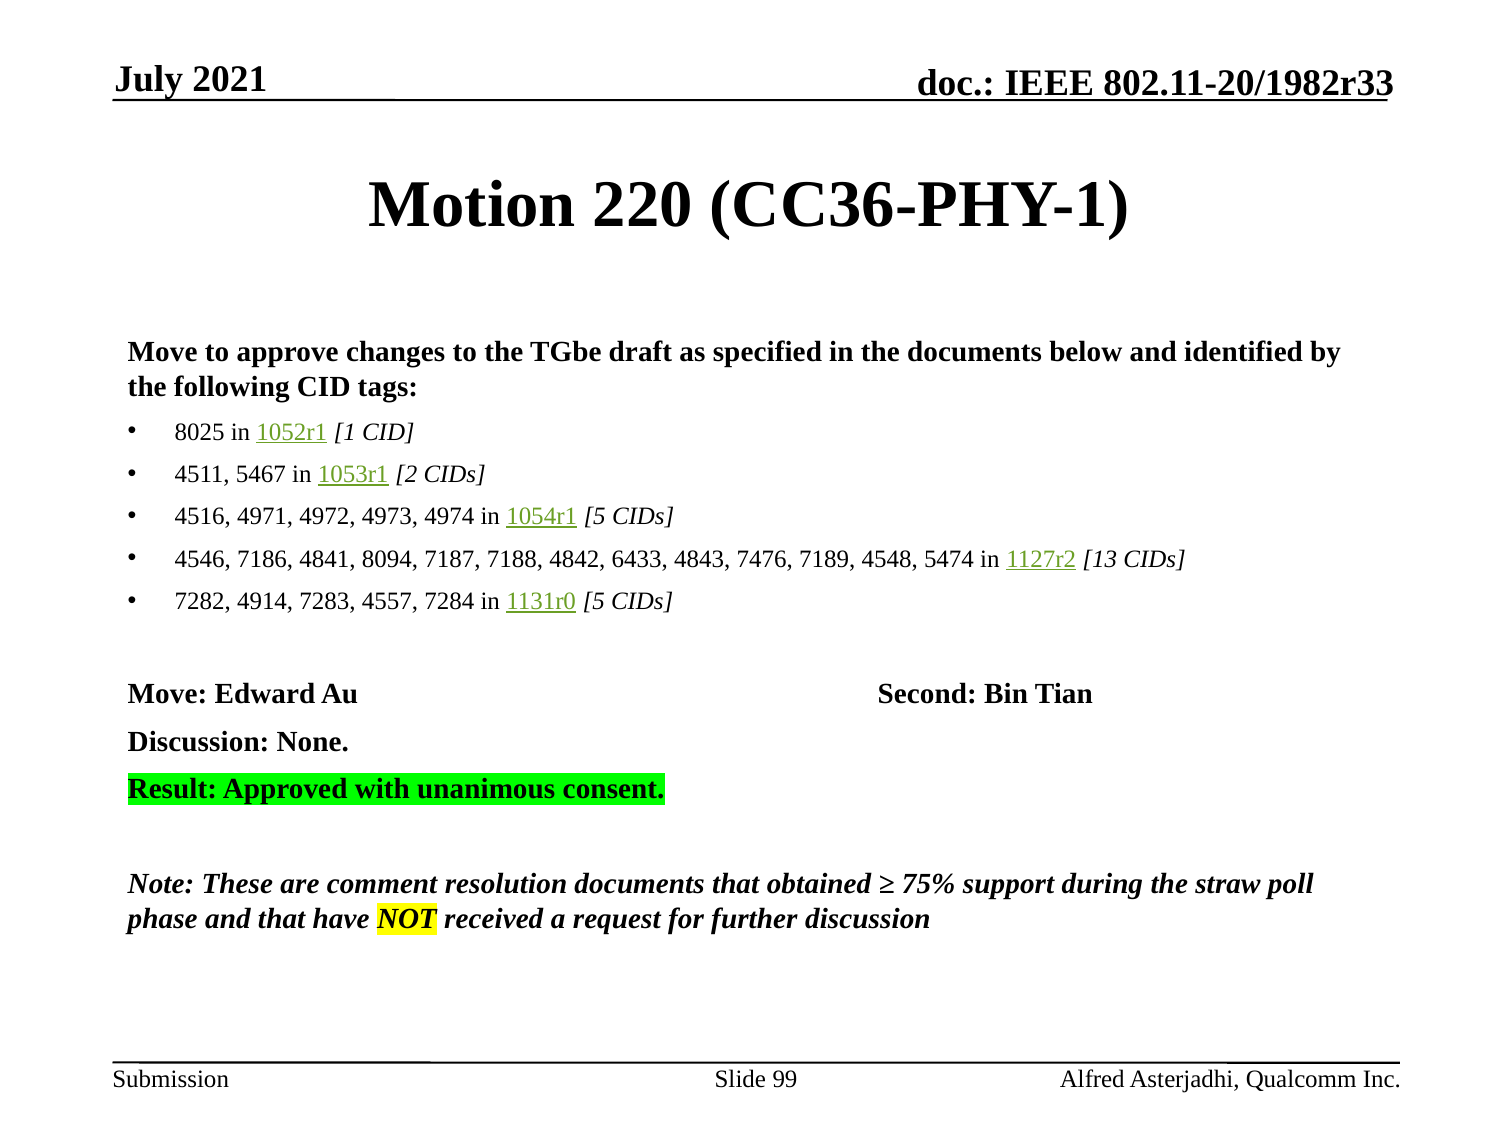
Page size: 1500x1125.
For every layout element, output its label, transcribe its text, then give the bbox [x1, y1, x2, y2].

slide_number Slide 99 [712, 1061, 800, 1123]
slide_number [114, 54, 423, 100]
footer Alfred Asterjadhi, Qualcomm Inc. [878, 1061, 1402, 1093]
title Motion 220 (CC36-PHY-1) [112, 112, 1388, 288]
list Move to approve changes to the TGbe draft as specified in the documents below and identified by the following CID tags: 8025 in 1052r1 [1 CID] 4511, 5467 in 1053r1 [2 CIDs] 4516, 4971, 4972, 4973, 4974 in 1054r1 [5 CIDs] 4546, 7186, 4841, 8094, 7187, 7188, 4842, 6433, 4843, 7476, 7189, 4548, 5474 in 1127r2 [13 CIDs] 7282, 4914, 7283, 4557, 7284 in 1131r0 [5 CIDs] Move: Edward Au Second: Bin Tian Discussion: None. Result: Approved with unanimous consent. Note: These are comment resolution documents that obtained ≥ 75% support during the straw poll phase and that have NOT received a request for further discussion [112, 324, 1388, 1063]
